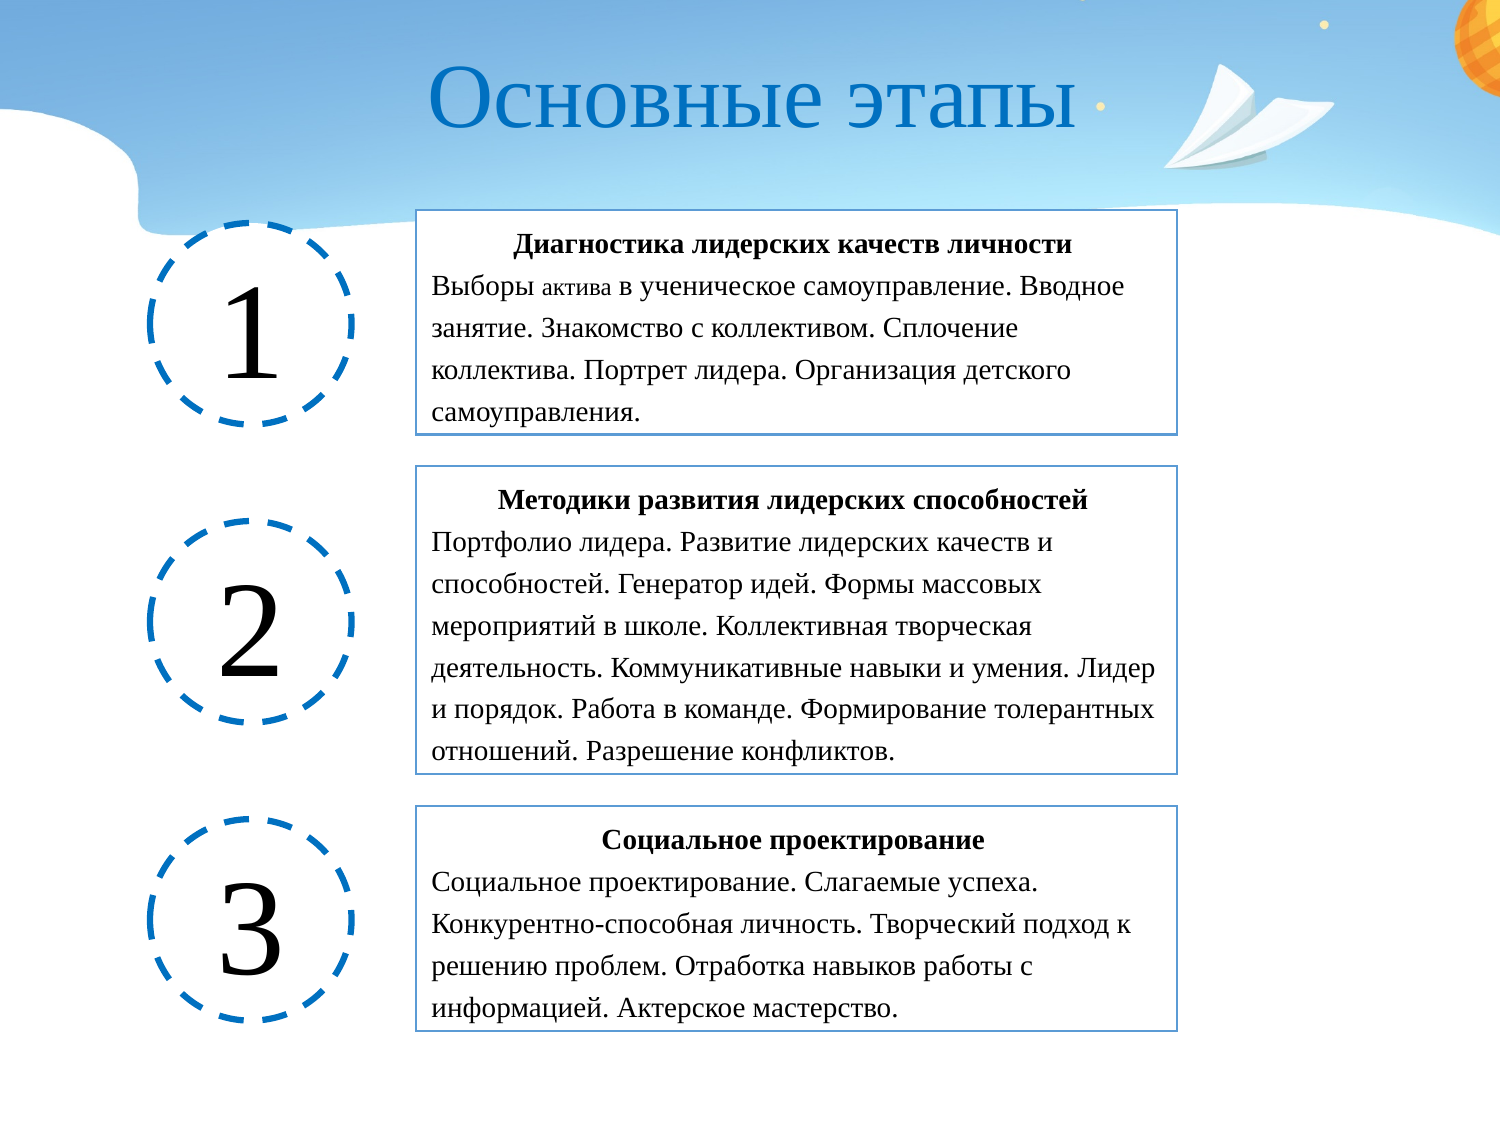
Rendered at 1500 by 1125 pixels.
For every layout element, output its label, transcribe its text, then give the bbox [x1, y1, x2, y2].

text_box 3 [148, 818, 353, 1022]
text_box Социальное проектирование Социальное проектирование. Слагаемые успеха. Конкурентно-способная личность. Творческий подход к решению проблем. Отработка навыков работы с информацией. Актерское мастерство. [415, 805, 1178, 1032]
text_box Диагностика лидерских качеств личности Выборы актива в ученическое самоуправление. Вводное занятие. Знакомство с коллективом. Сплочение коллектива. Портрет лидера. Организация детского самоуправления. [415, 209, 1178, 436]
picture [0, 0, 1500, 1125]
title Основные этапы [106, 0, 1400, 207]
text_box 2 [148, 520, 353, 724]
text_box Методики развития лидерских способностей Портфолио лидера. Развитие лидерских качеств и способностей. Генератор идей. Формы массовых мероприятий в школе. Коллективная творческая деятельность. Коммуникативные навыки и умения. Лидер и порядок. Работа в команде. Формирование толерантных отношений. Разрешение конфликтов. [415, 465, 1178, 775]
text_box 1 [148, 221, 353, 426]
